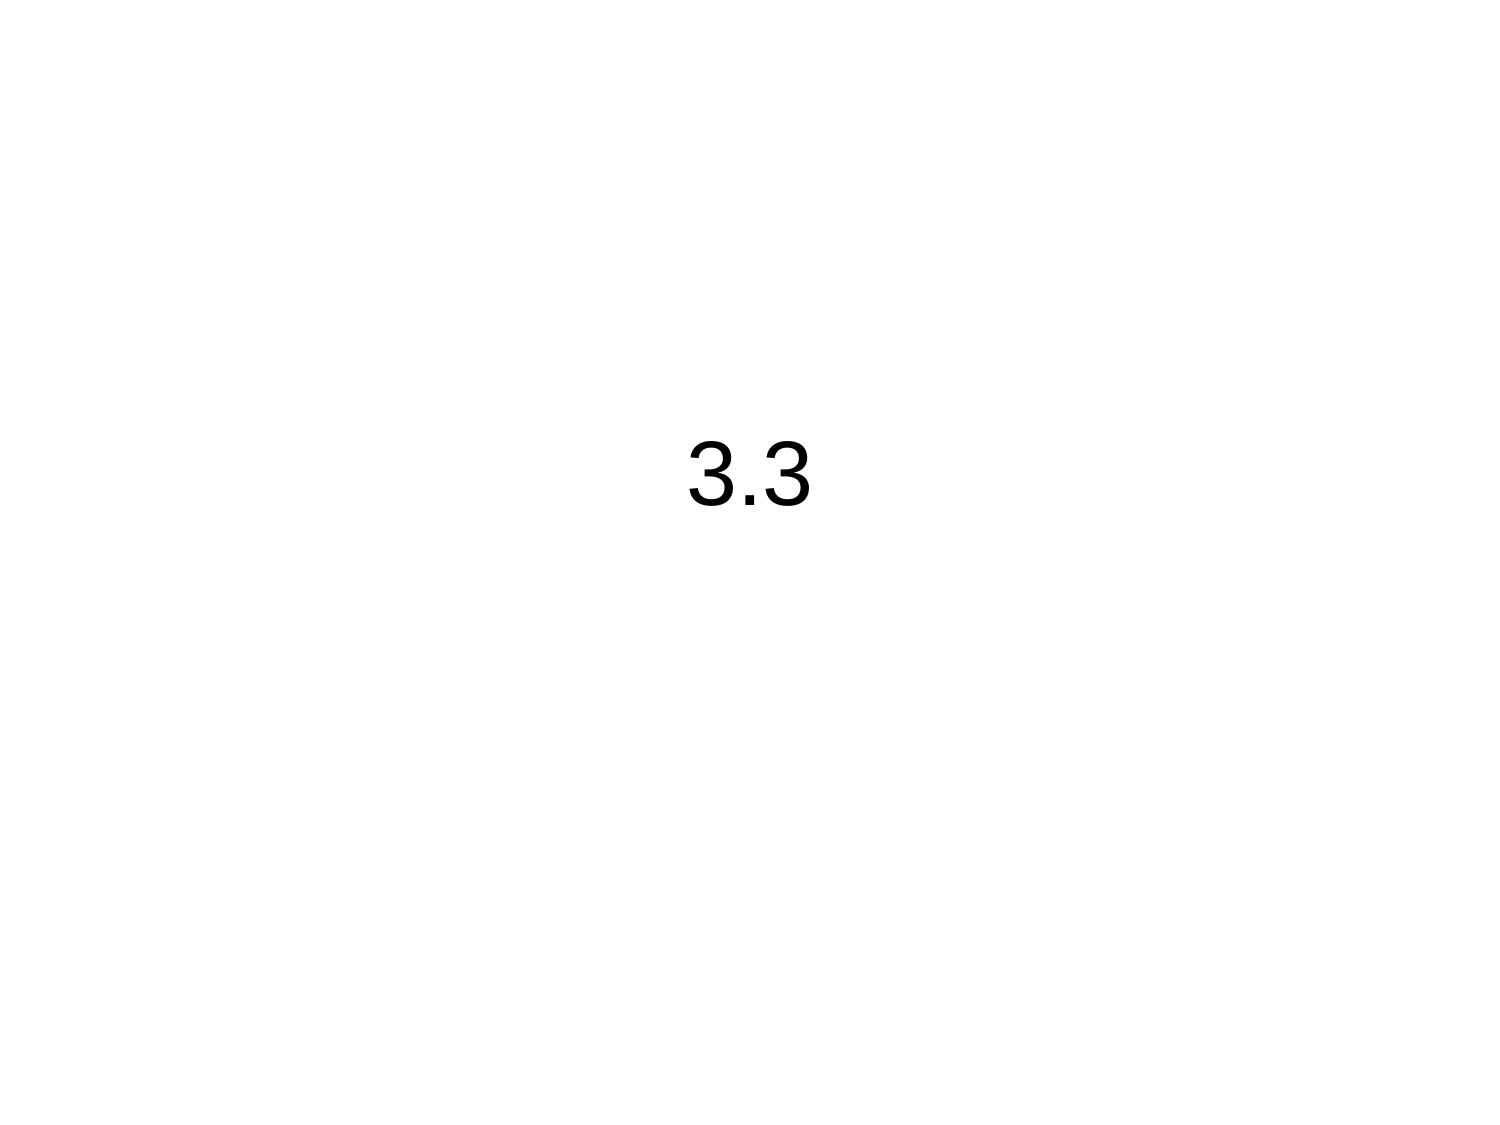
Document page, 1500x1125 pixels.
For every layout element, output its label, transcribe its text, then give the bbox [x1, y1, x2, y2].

title 3.3 [112, 375, 1388, 563]
